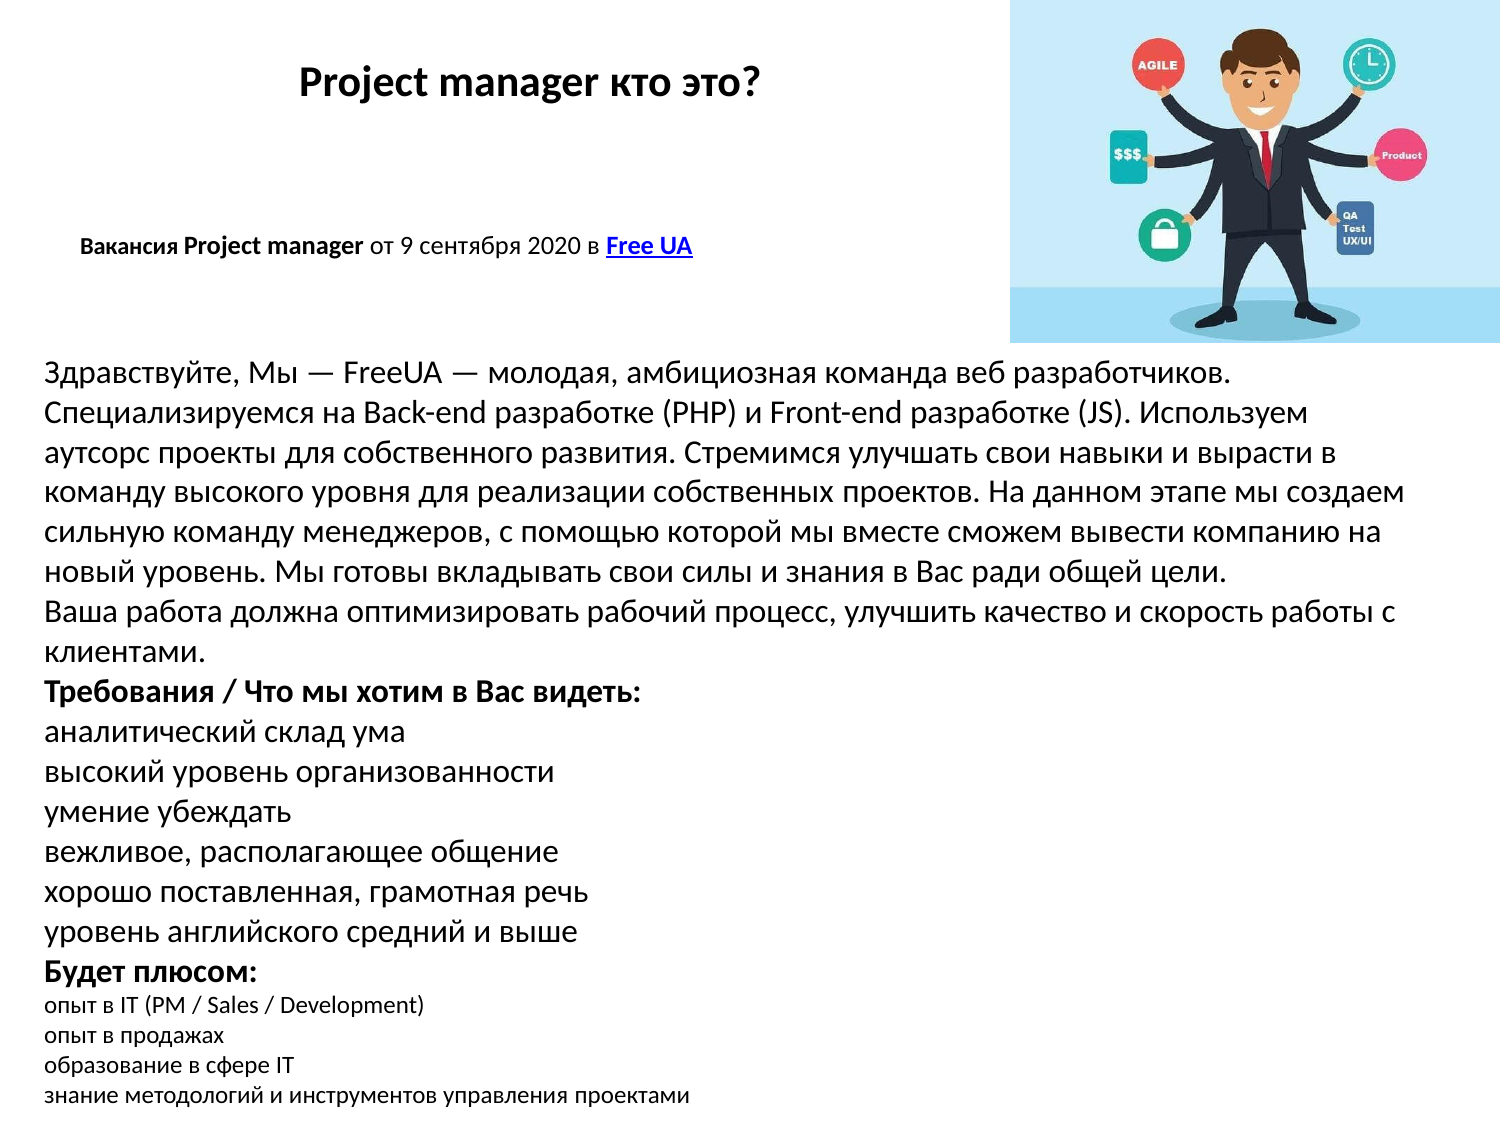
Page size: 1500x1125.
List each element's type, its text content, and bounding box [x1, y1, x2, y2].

list Вакансия Project manager от 9 сентября 2020 в Free UA [64, 172, 1005, 268]
text_box Здравствуйте, Мы — FreeUA — молодая, амбициозная команда веб разработчиков. Специализируемся на Back-end разработке (PHP) и Front-end разработке (JS). Используем аутсорс проекты для собственного развития. Стремимся улучшать свои навыки и вырасти в команду высокого уровня для реализации собственных проектов. На данном этапе мы создаем сильную команду менеджеров, с помощью которой мы вместе сможем вывести компанию на новый уровень. Мы готовы вкладывать свои силы и знания в Вас ради общей цели. Ваша работа должна оптимизировать рабочий процесс, улучшить качество и скорость работы с клиентами. Требования / Что мы хотим в Вас видеть: аналитический склад ума высокий уровень организованности умение убеждать вежливое, располагающее общение хорошо поставленная, грамотная речь уровень английского средний и выше Будет плюсом: опыт в IT (PM / Sales / Development) опыт в продажах образование в сфере IT знание методологий и инструментов управления проектами [29, 342, 1436, 1116]
picture [1010, 0, 1500, 343]
title Project manager кто это? [75, 45, 987, 114]
